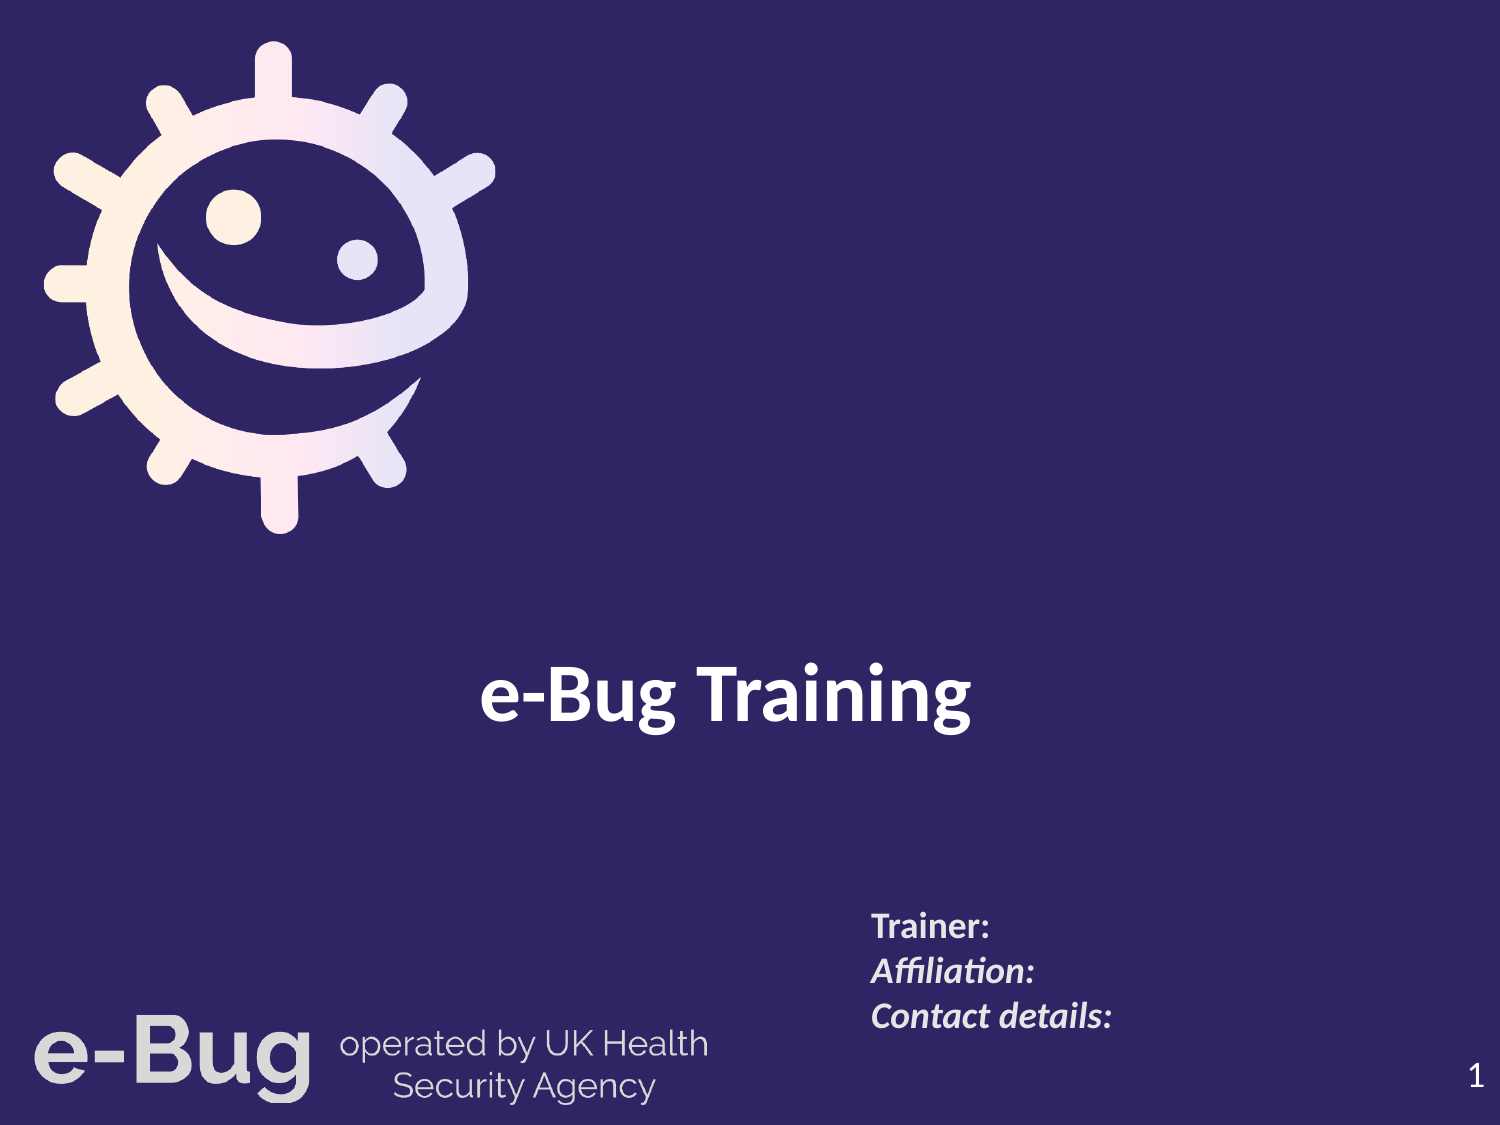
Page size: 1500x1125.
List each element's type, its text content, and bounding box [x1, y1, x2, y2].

title e-Bug Training [464, 355, 1388, 748]
slide_number 1 [1149, 1042, 1500, 1103]
text_box Trainer: Affiliation: Contact details: [856, 893, 1500, 1043]
